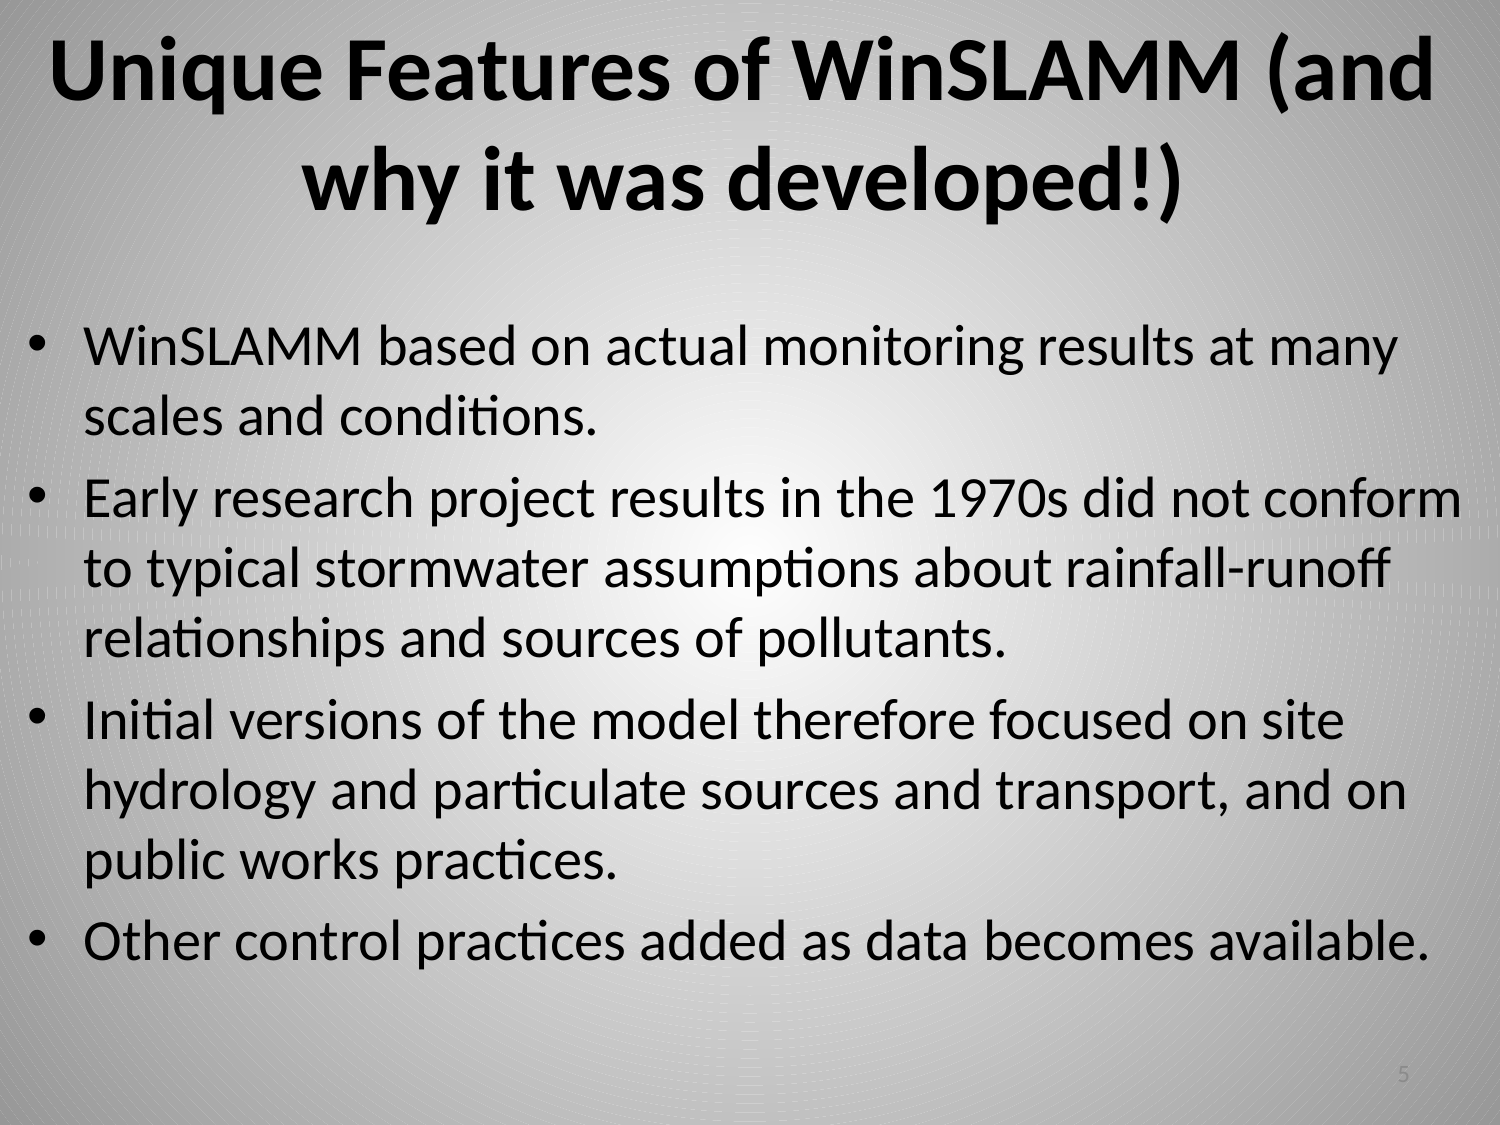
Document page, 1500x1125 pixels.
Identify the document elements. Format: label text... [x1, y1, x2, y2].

title Unique Features of WinSLAMM (and why it was developed!) [24, 24, 1463, 212]
list WinSLAMM based on actual monitoring results at many scales and conditions. Early research project results in the 1970s did not conform to typical stormwater assumptions about rainfall-runoff relationships and sources of pollutants. Initial versions of the model therefore focused on site hydrology and particulate sources and transport, and on public works practices. Other control practices added as data becomes available. [12, 299, 1488, 1038]
slide_number 5 [1074, 1042, 1425, 1103]
